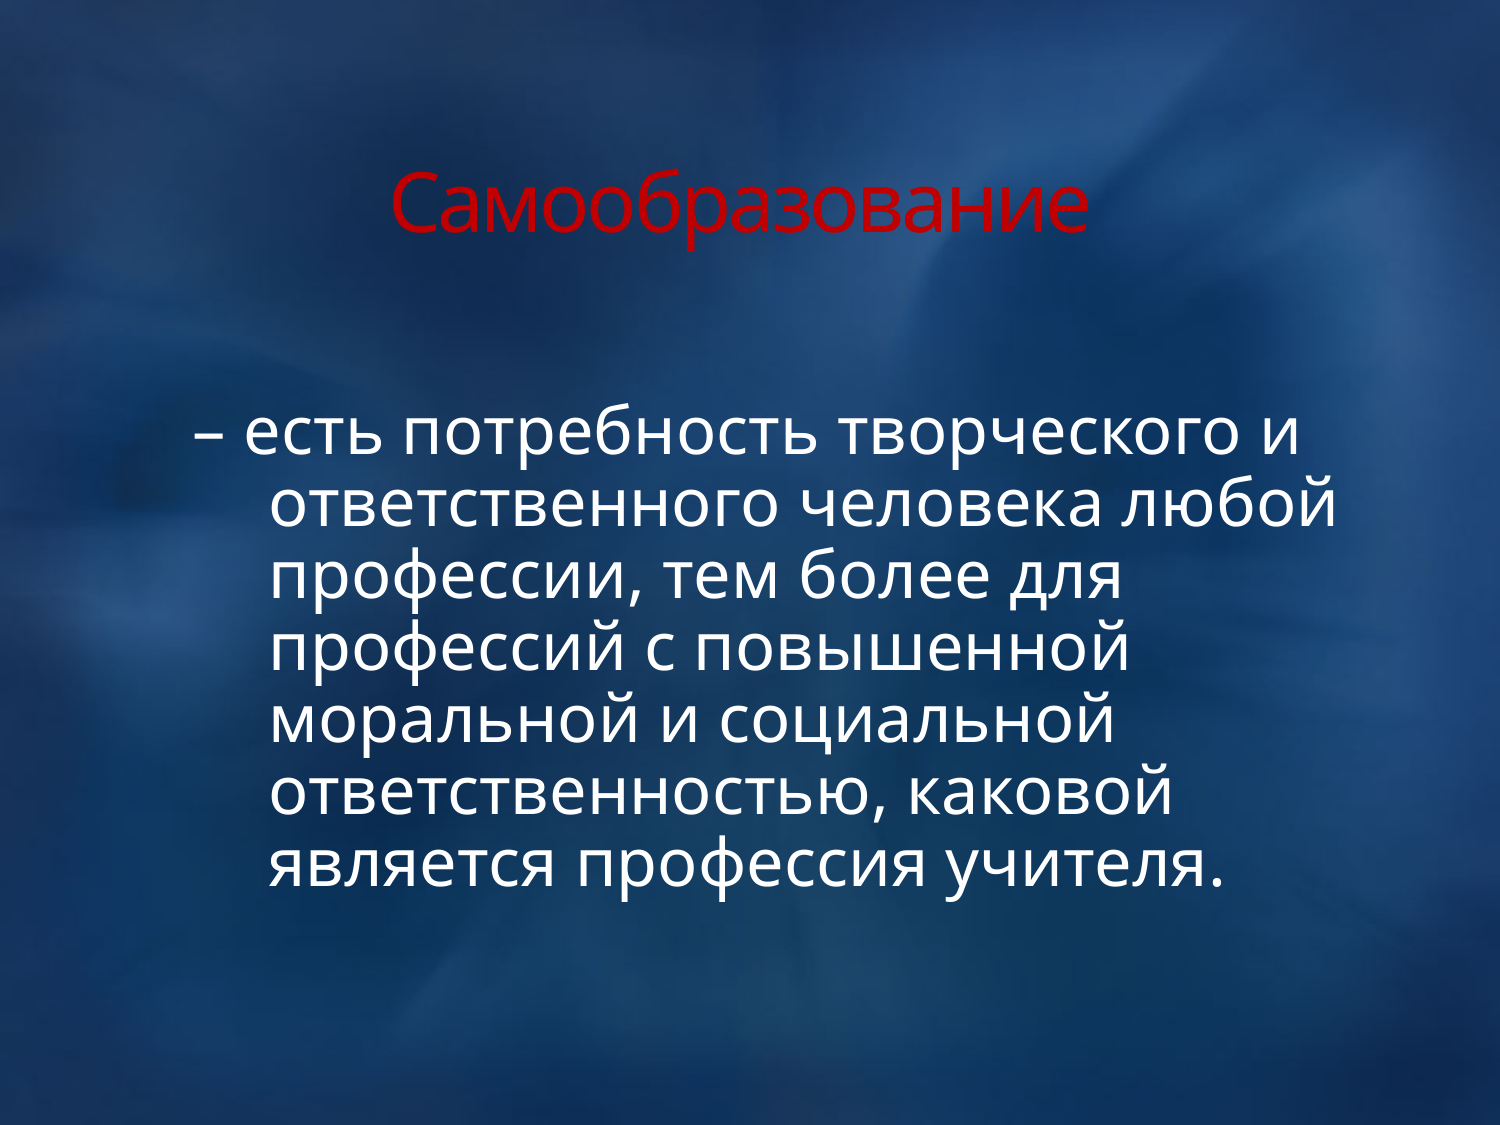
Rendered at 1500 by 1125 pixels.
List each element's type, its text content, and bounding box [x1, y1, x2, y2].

title Самообразование [53, 160, 1429, 367]
picture [0, 0, 1500, 1125]
list – есть потребность творческого и ответственного человека любой профессии, тем более для профессий с повышенной моральной и социальной ответственностью, каковой является профессия учителя. [192, 397, 1447, 1059]
